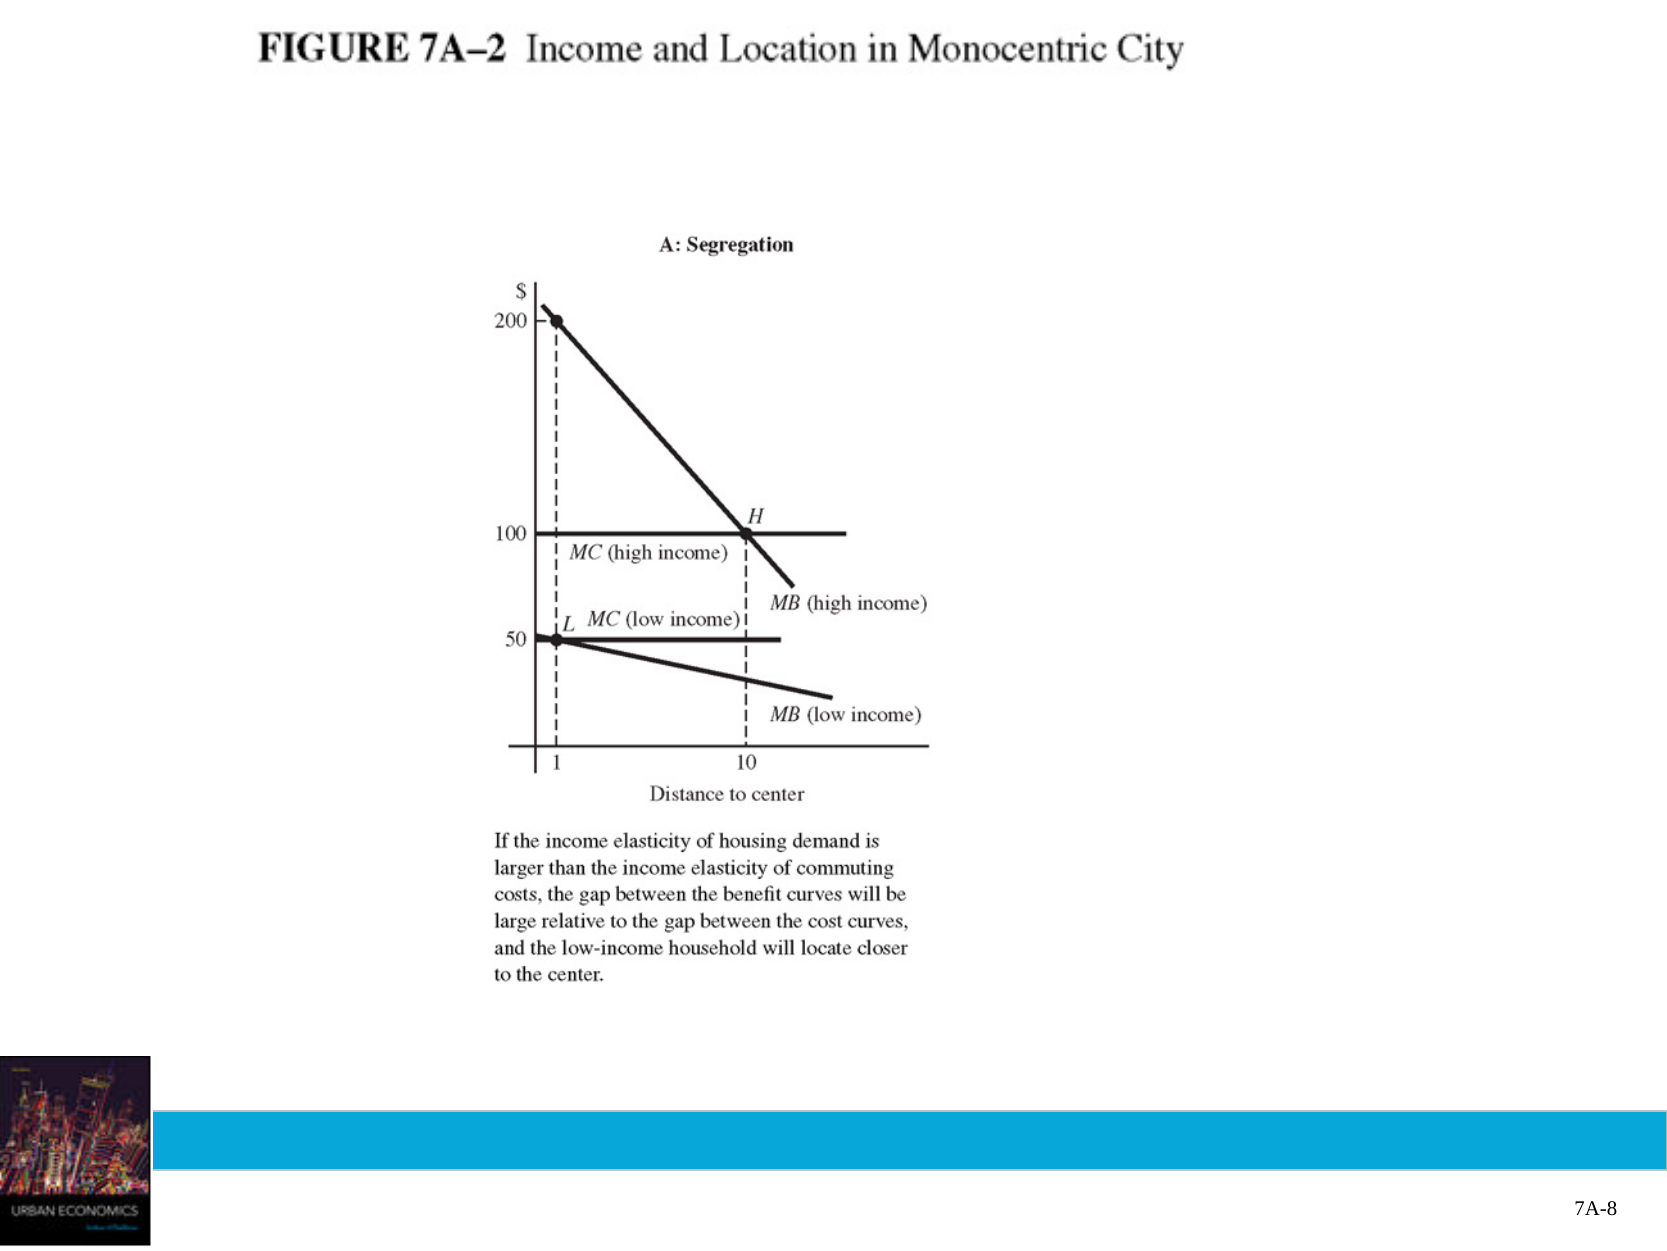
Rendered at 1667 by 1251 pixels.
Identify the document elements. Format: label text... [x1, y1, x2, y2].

picture [491, 214, 950, 988]
picture [0, 1056, 153, 1250]
text_box 7A-8 [1536, 1187, 1656, 1239]
picture [251, 24, 1209, 80]
